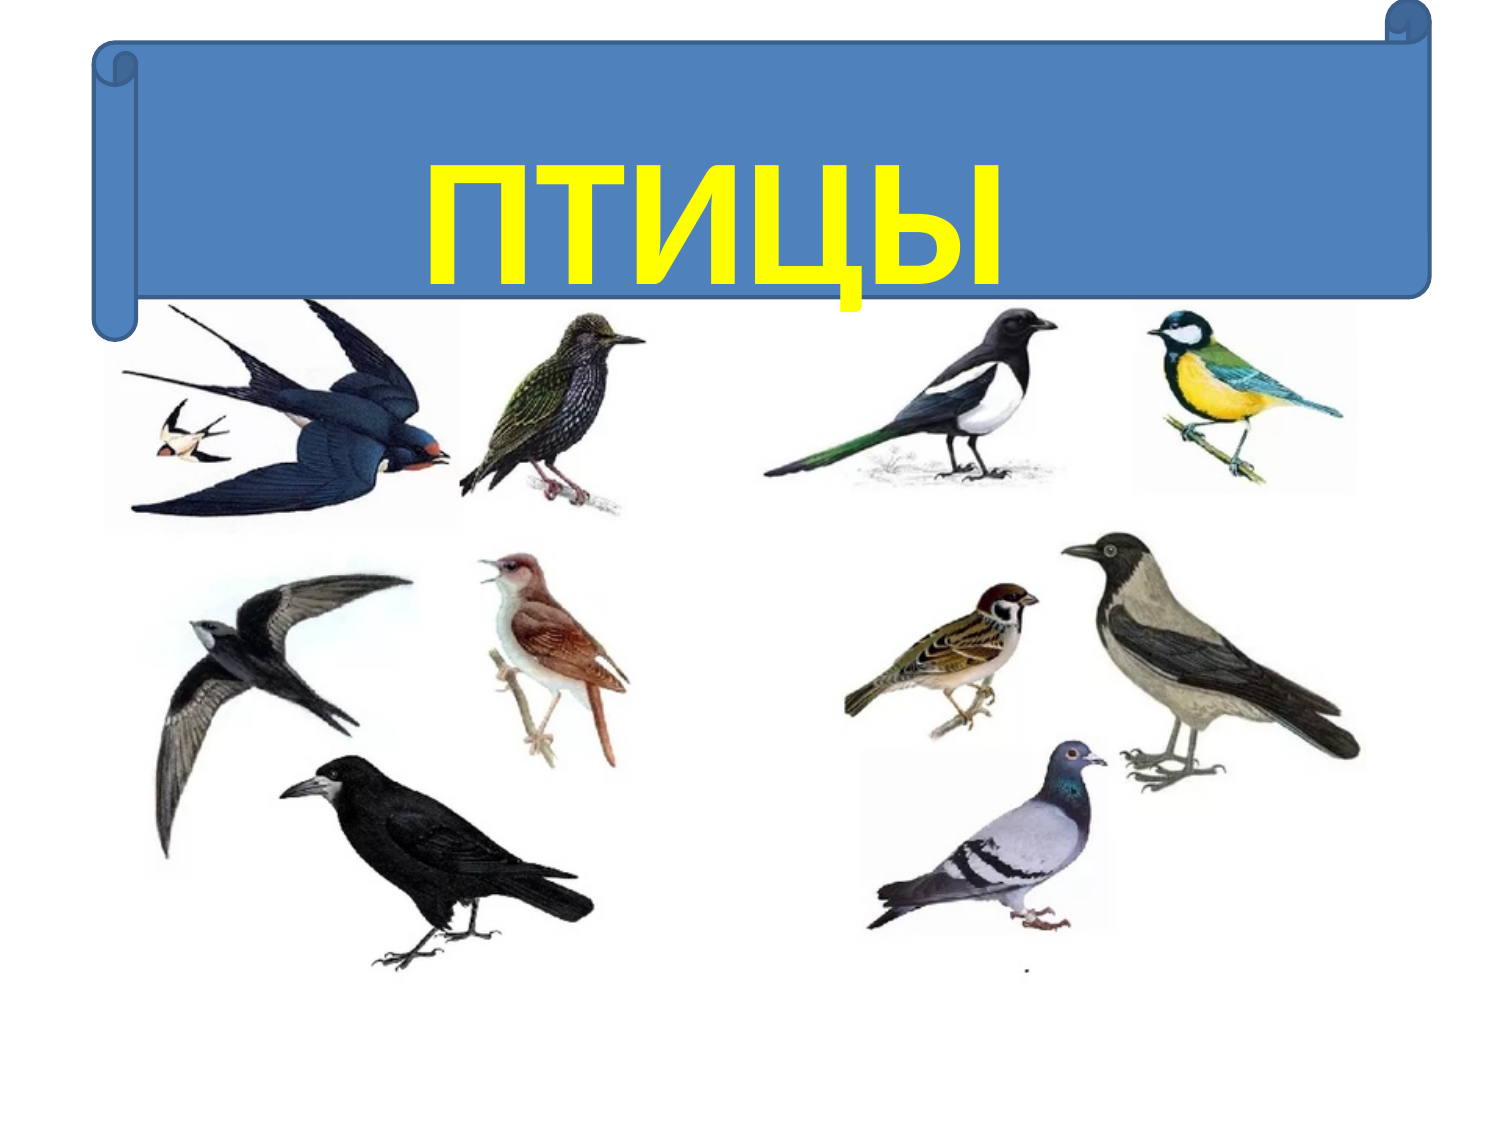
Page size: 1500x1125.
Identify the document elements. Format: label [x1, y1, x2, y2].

picture [105, 58, 1367, 1005]
text_box [91, 0, 1432, 337]
